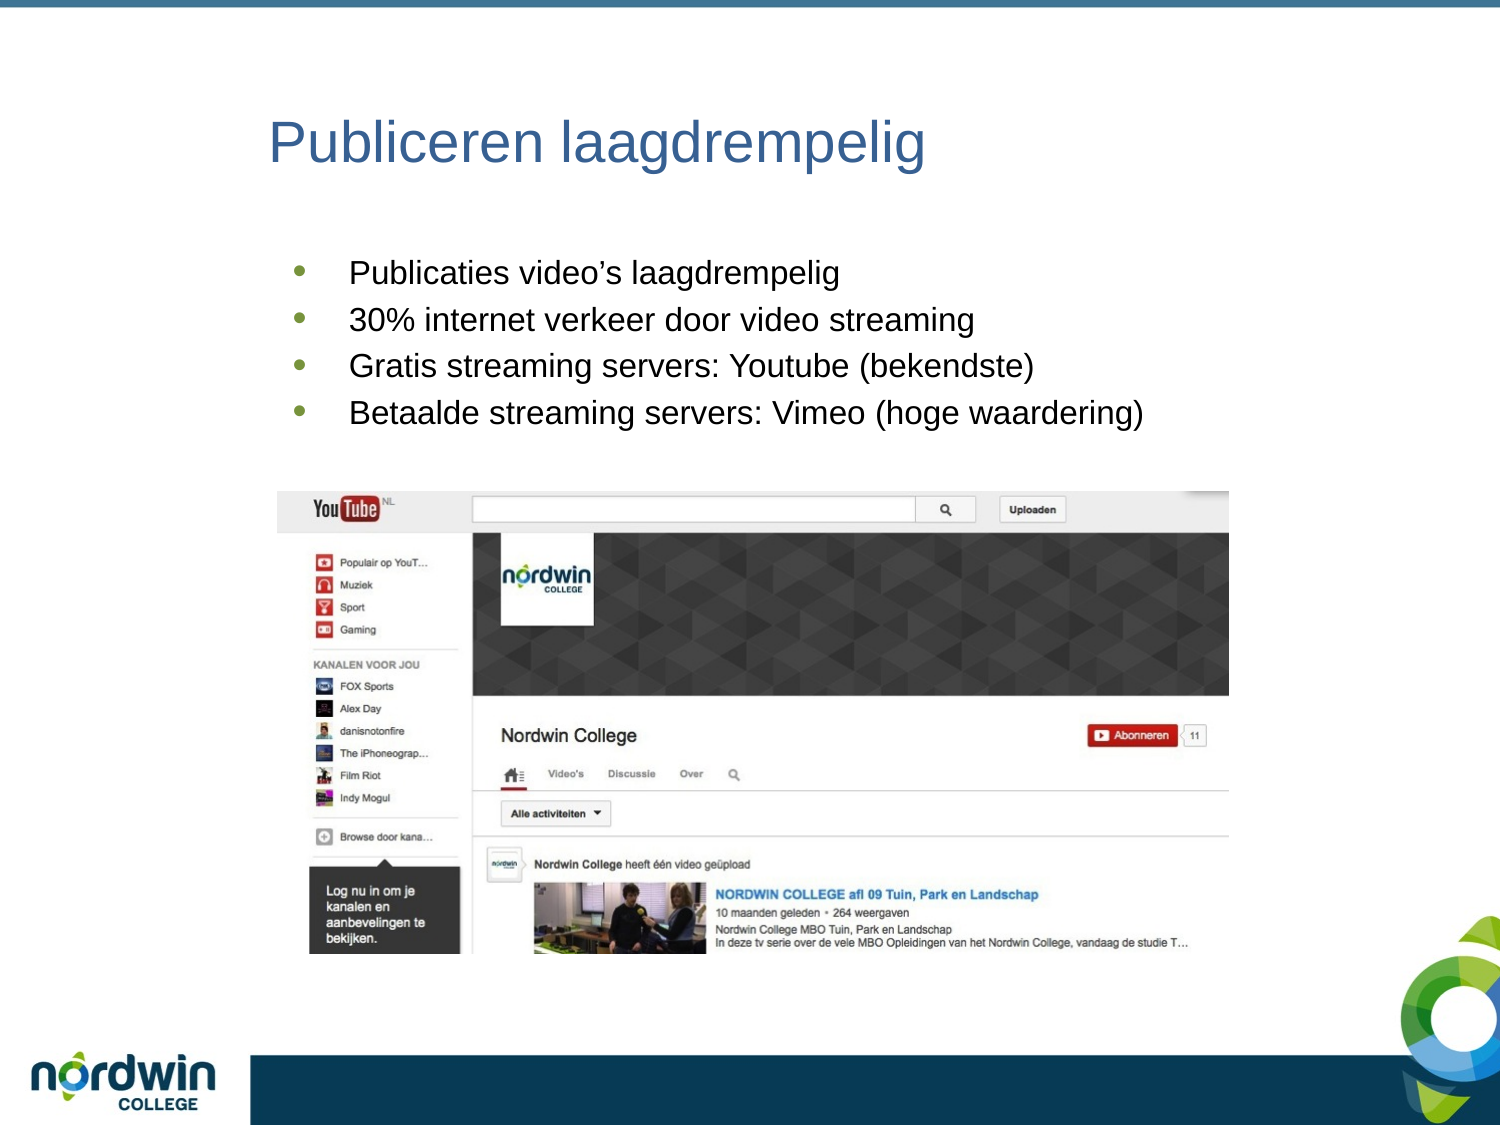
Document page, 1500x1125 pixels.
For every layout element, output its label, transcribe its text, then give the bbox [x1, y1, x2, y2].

picture [0, 0, 1500, 1125]
title Publiceren laagdrempelig [253, 45, 1433, 233]
list Publicaties video’s laagdrempelig 30% internet verkeer door video streaming Gratis streaming servers: Youtube (bekendste) Betaalde streaming servers: Vimeo (hoge waardering) [277, 243, 1211, 490]
